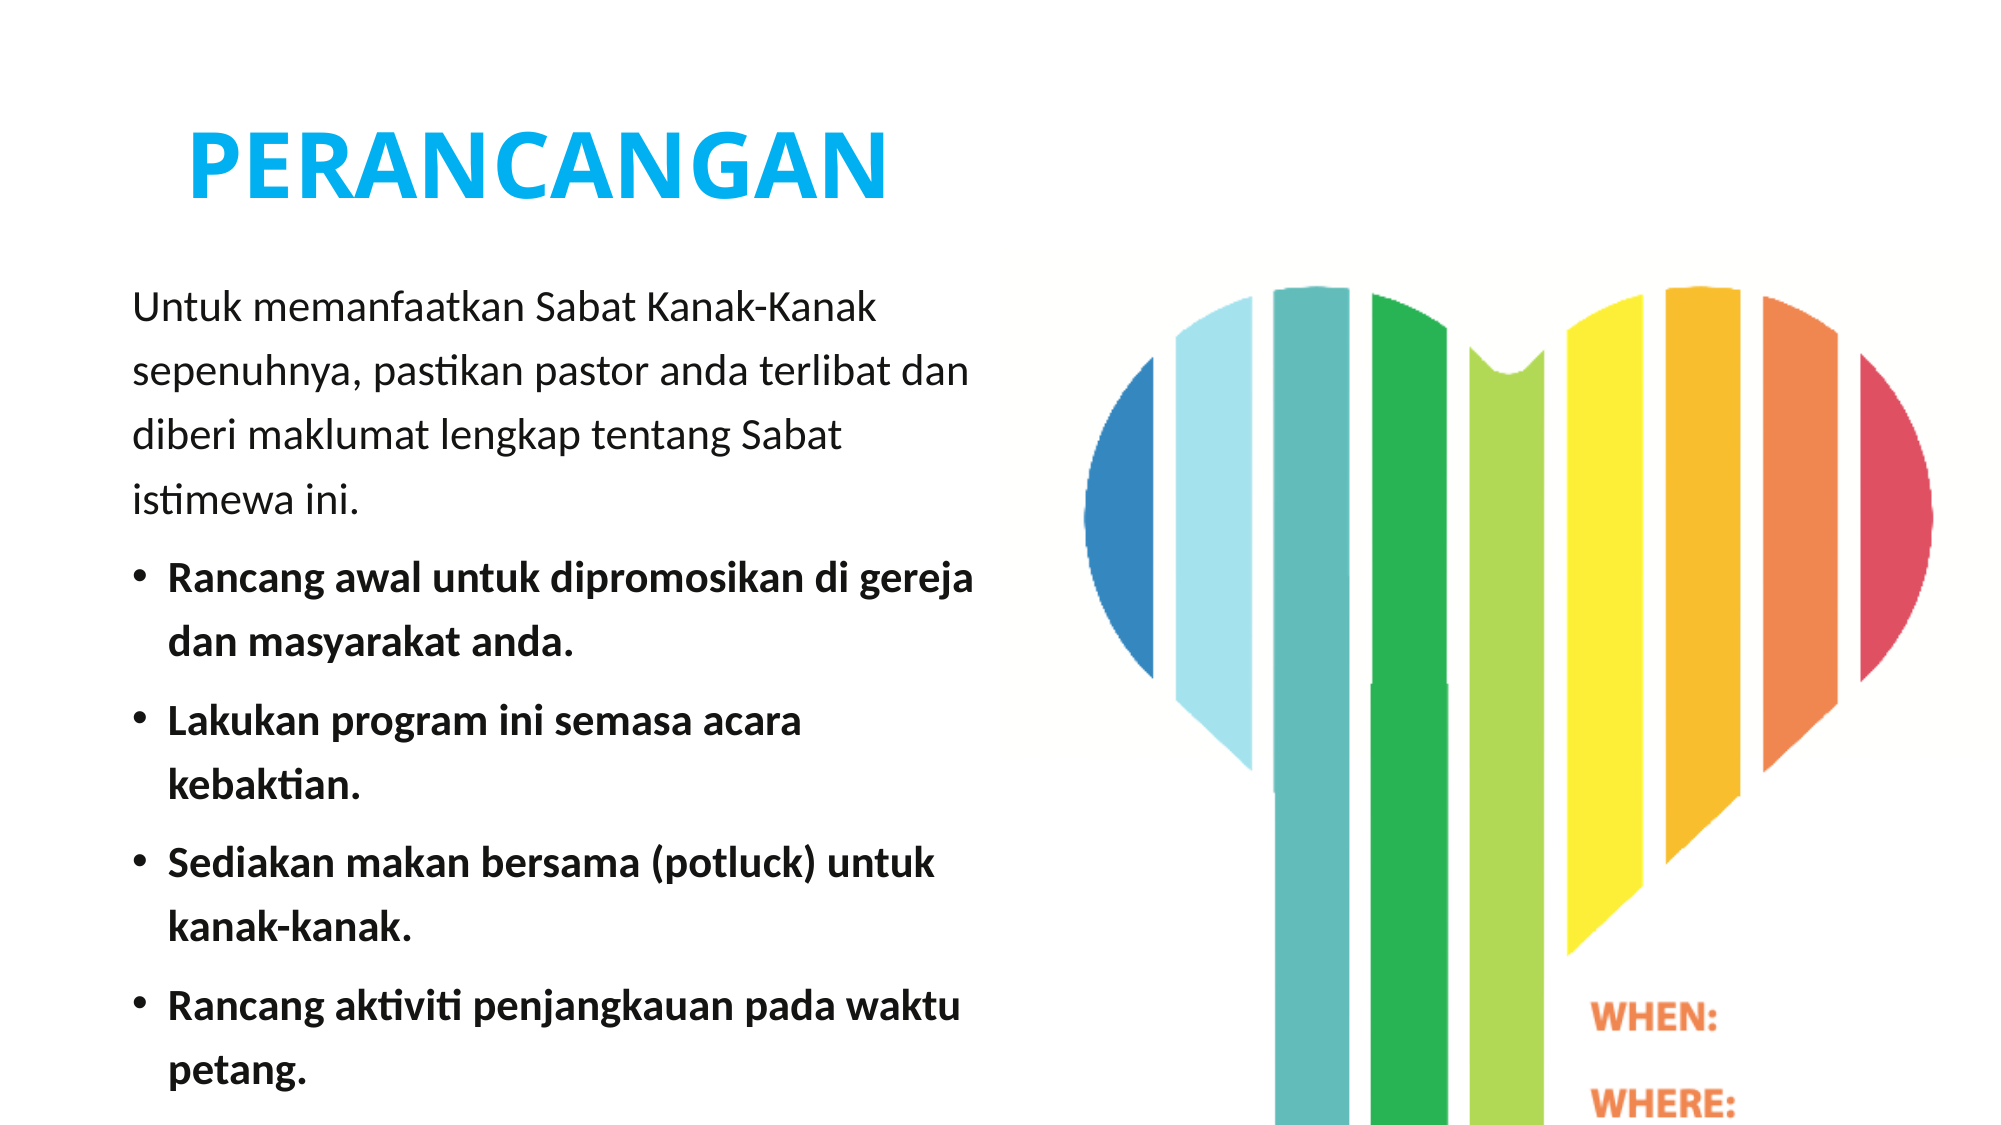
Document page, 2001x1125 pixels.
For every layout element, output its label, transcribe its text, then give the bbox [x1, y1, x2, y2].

list Untuk memanfaatkan Sabat Kanak-Kanak sepenuhnya, pastikan pastor anda terlibat dan diberi maklumat lengkap tentang Sabat istimewa ini. Rancang awal untuk dipromosikan di gereja dan masyarakat anda. Lakukan program ini semasa acara kebaktian. Sediakan makan bersama (potluck) untuk kanak-kanak. Rancang aktiviti penjangkauan pada waktu petang. [117, 258, 999, 1106]
picture [999, 250, 2001, 1125]
title PERANCANGAN [170, 59, 1896, 258]
